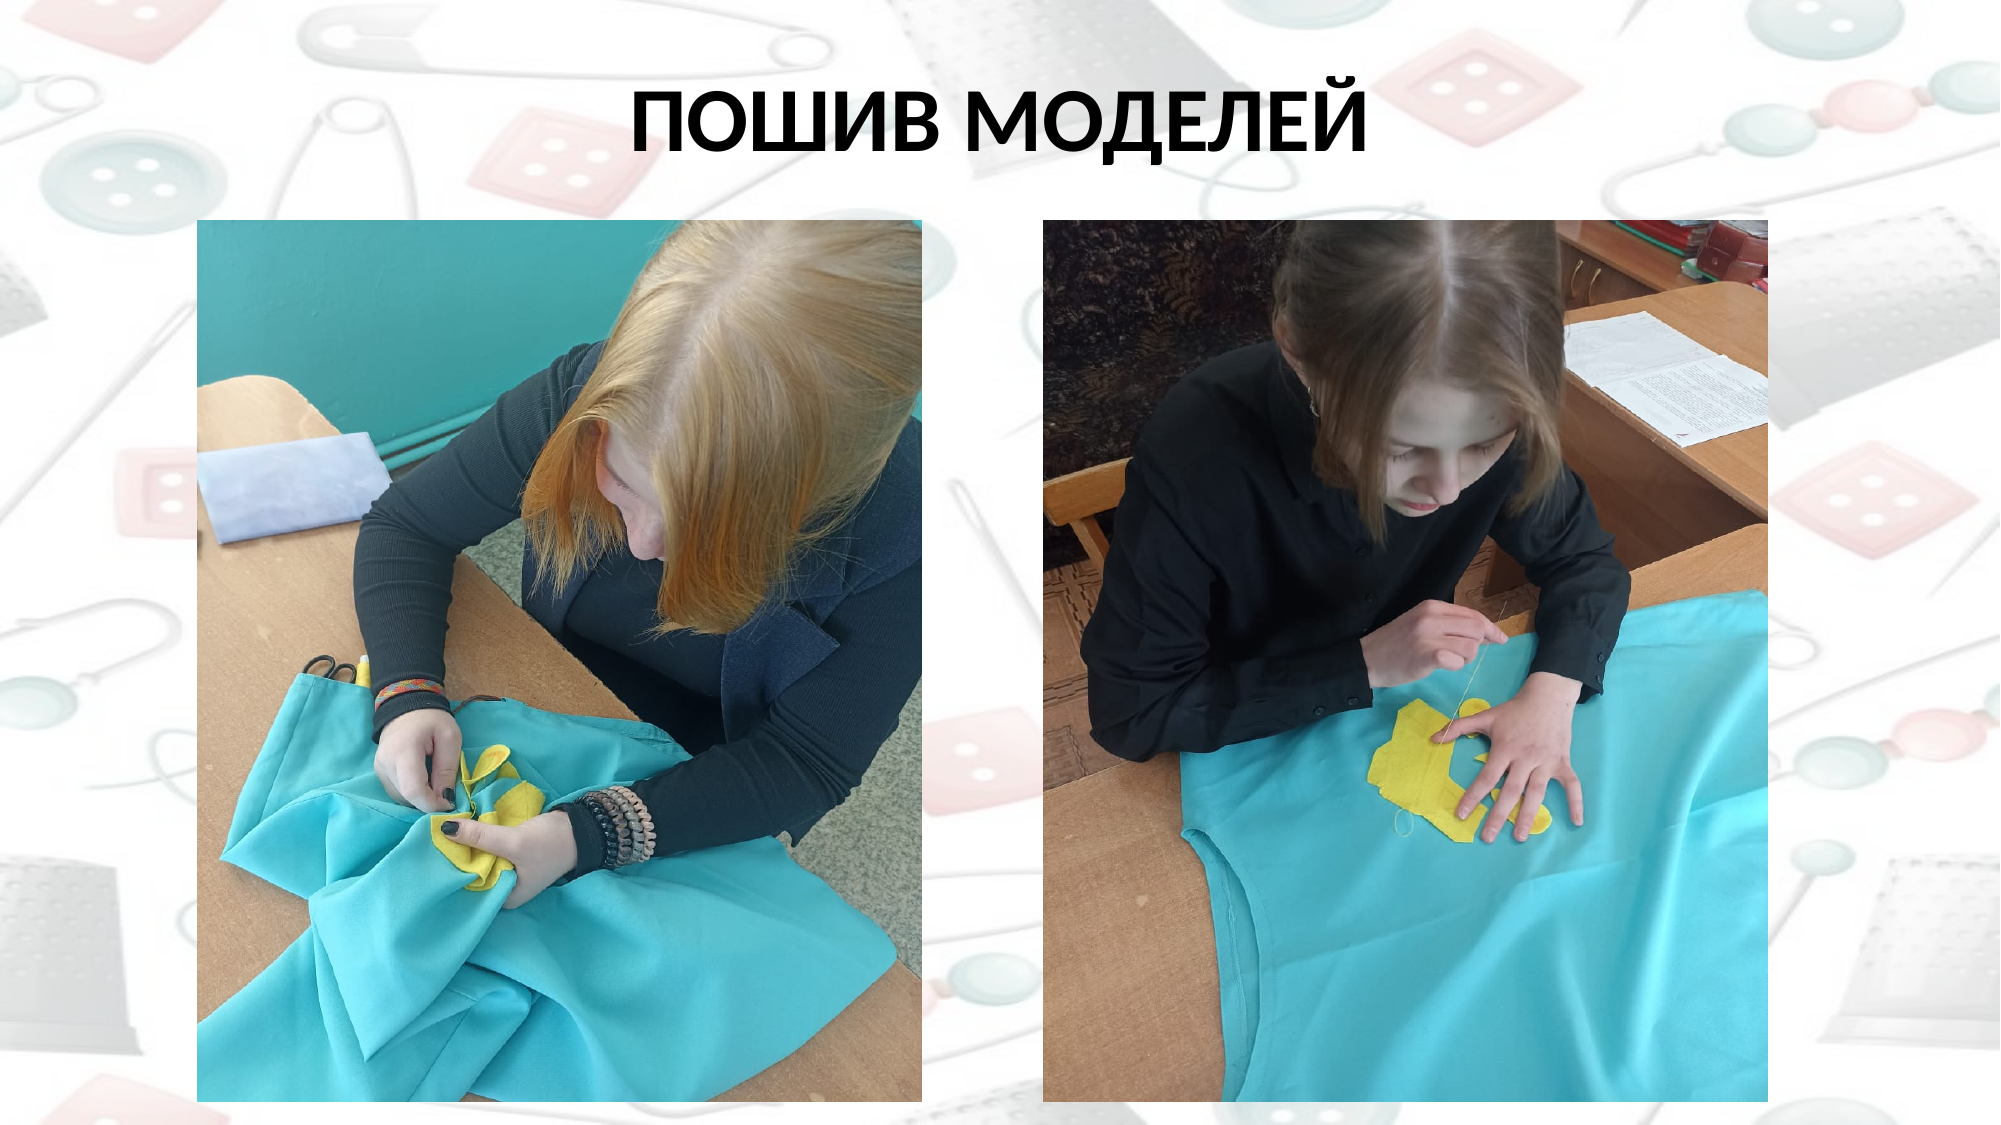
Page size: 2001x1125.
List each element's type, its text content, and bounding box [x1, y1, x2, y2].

picture [197, 220, 922, 1103]
title ПОШИВ МОДЕЛЕЙ [137, 59, 1863, 184]
picture [1043, 220, 1768, 1102]
